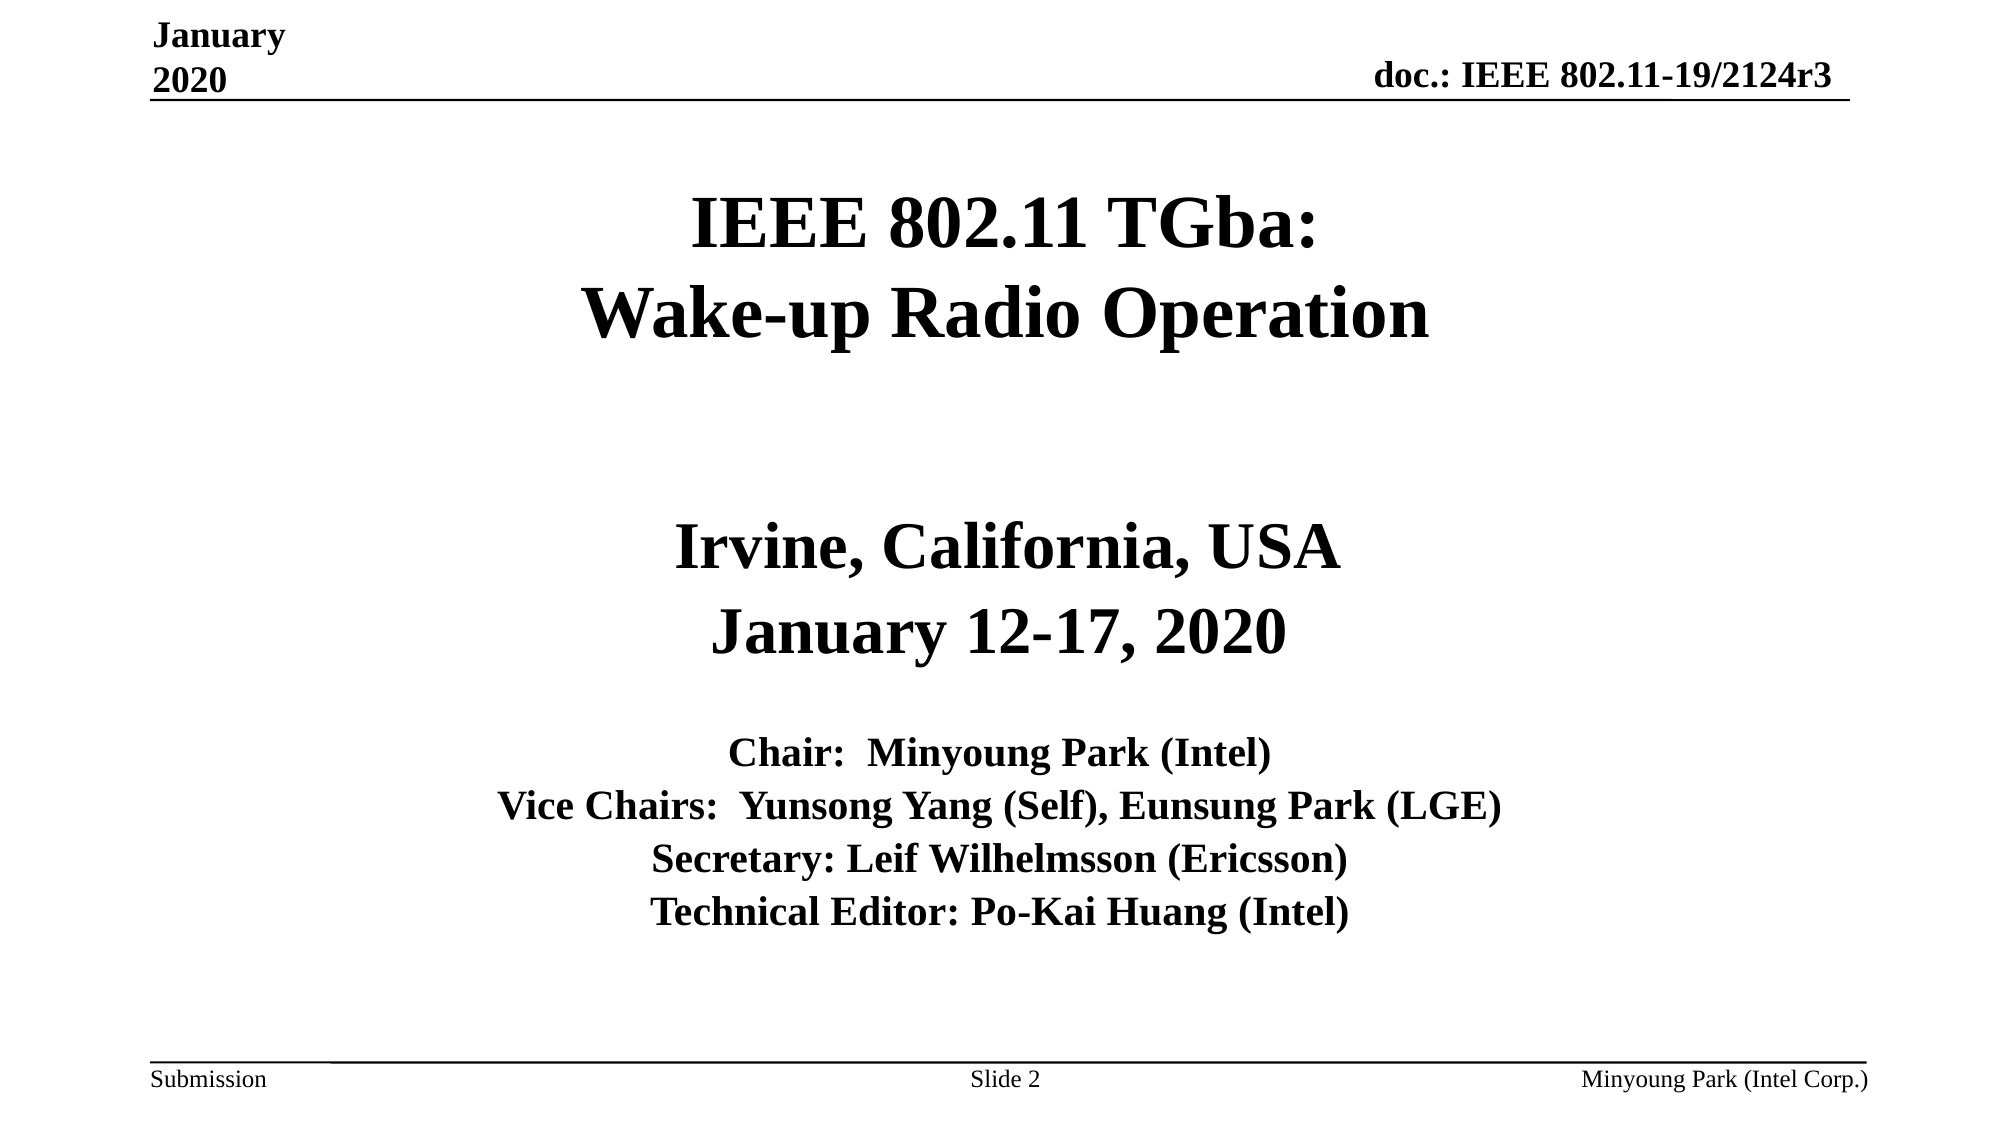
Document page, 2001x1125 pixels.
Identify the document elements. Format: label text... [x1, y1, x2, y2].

list Irvine, California, USA January 12-17, 2020 Chair: Minyoung Park (Intel) Vice Chairs: Yunsong Yang (Self), Eunsung Park (LGE) Secretary: Leif Wilhelmsson (Ericsson) Technical Editor: Po-Kai Huang (Intel) [150, 324, 1850, 1000]
title IEEE 802.11 TGba: Wake-up Radio Operation [367, 175, 1643, 324]
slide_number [152, 54, 347, 101]
slide_number Slide 2 [969, 1061, 1042, 1093]
footer Minyoung Park (Intel Corp.) [1266, 1061, 1869, 1093]
